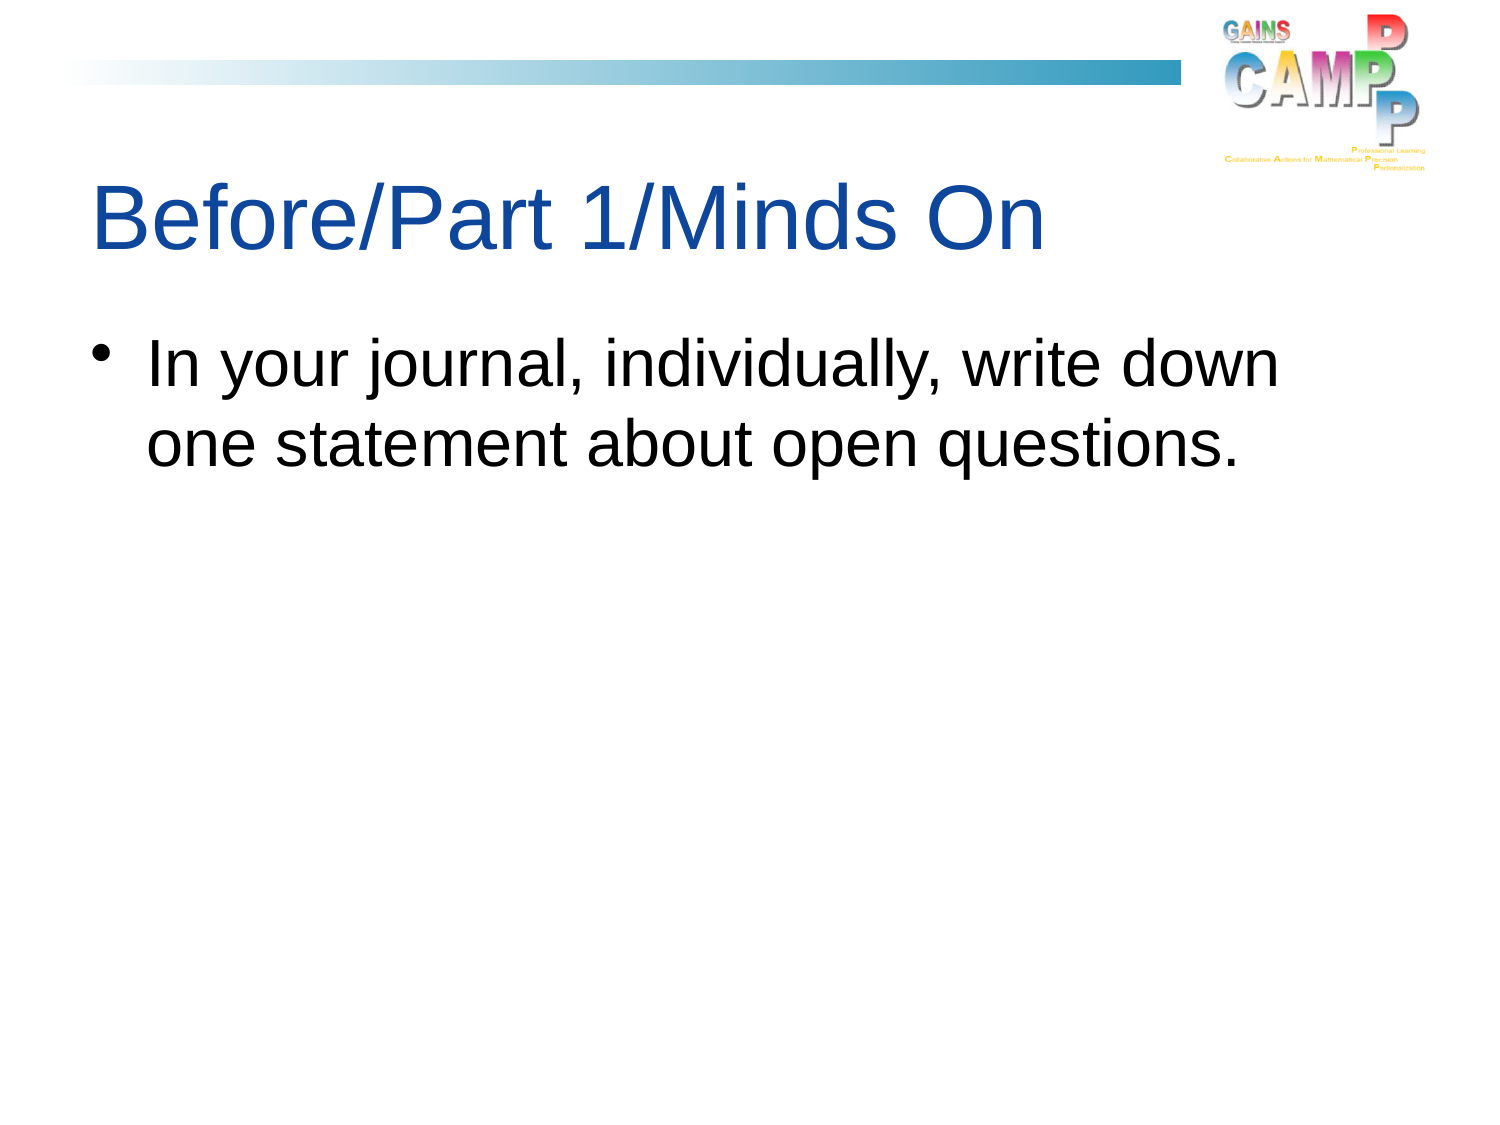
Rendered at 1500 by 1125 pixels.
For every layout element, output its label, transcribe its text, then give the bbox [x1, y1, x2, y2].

title Before/Part 1/Minds On [74, 124, 1426, 301]
picture [1204, 0, 1442, 190]
list In your journal, individually, write down one statement about open questions. [74, 312, 1426, 1088]
